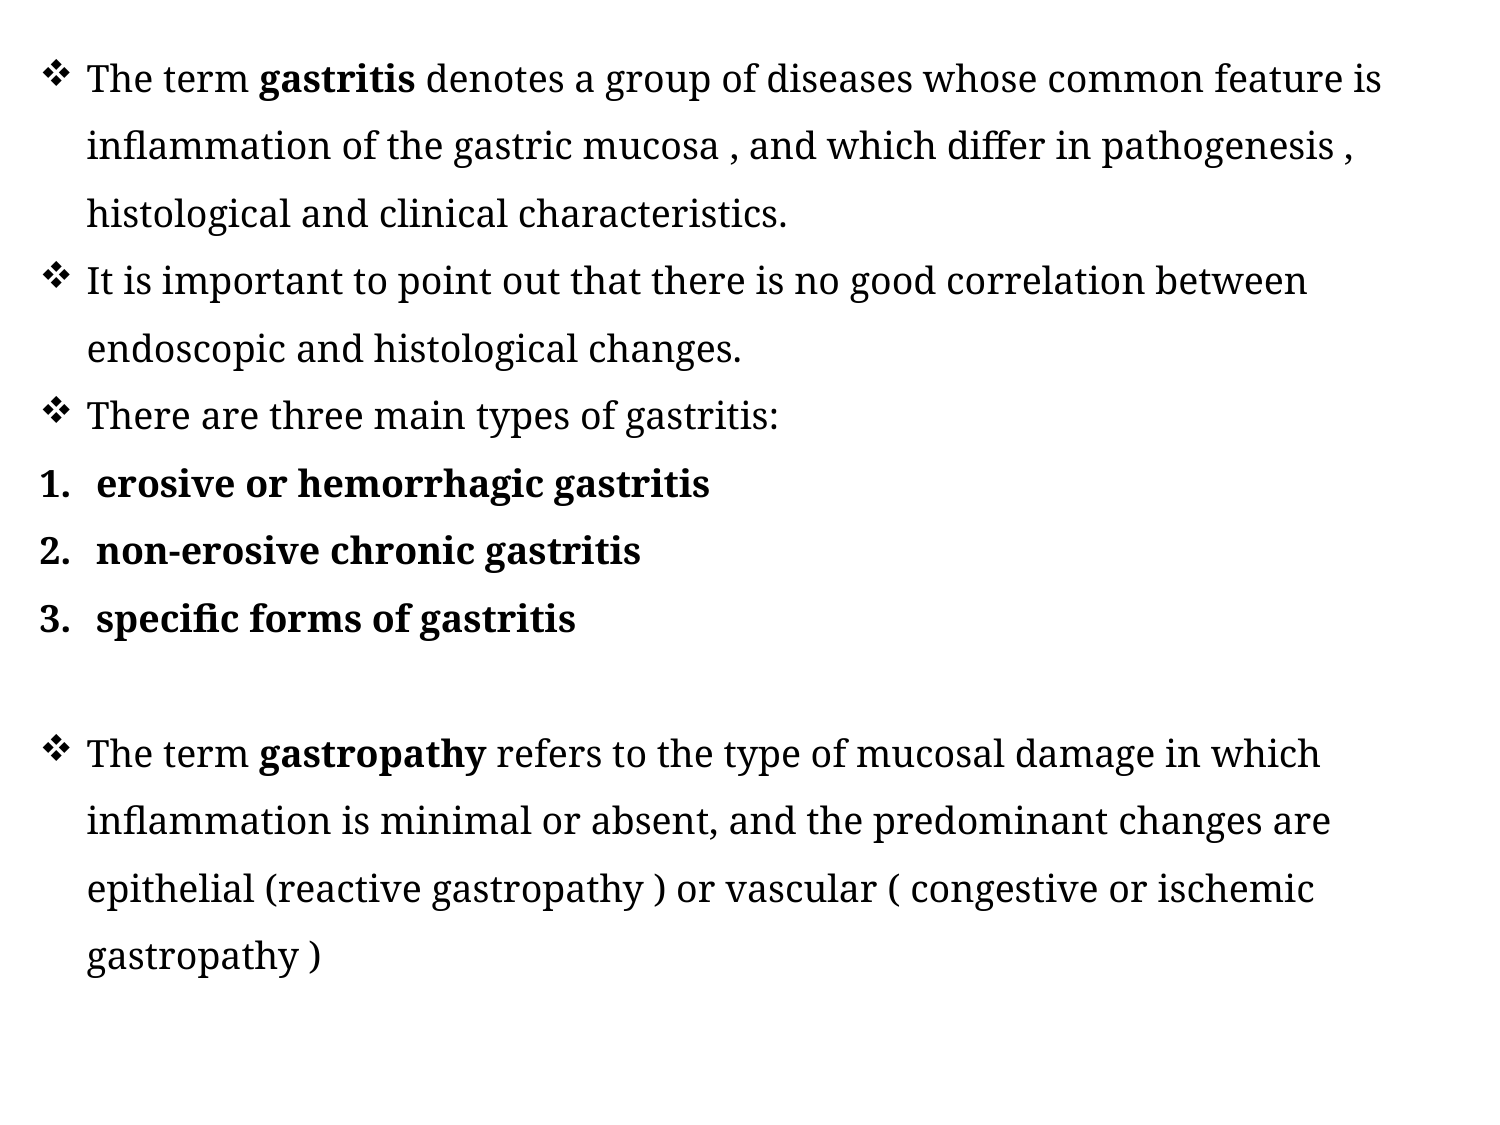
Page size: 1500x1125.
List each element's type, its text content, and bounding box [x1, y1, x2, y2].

text_box The term gastritis denotes a group of diseases whose common feature is inflammation of the gastric mucosa , and which differ in pathogenesis , histological and clinical characteristics. It is important to point out that there is no good correlation between endoscopic and histological changes. There are three main types of gastritis: erosive or hemorrhagic gastritis non-erosive chronic gastritis specific forms of gastritis The term gastropathy refers to the type of mucosal damage in which inflammation is minimal or absent, and the predominant changes are epithelial (reactive gastropathy ) or vascular ( congestive or ischemic gastropathy ) [24, 24, 1450, 985]
